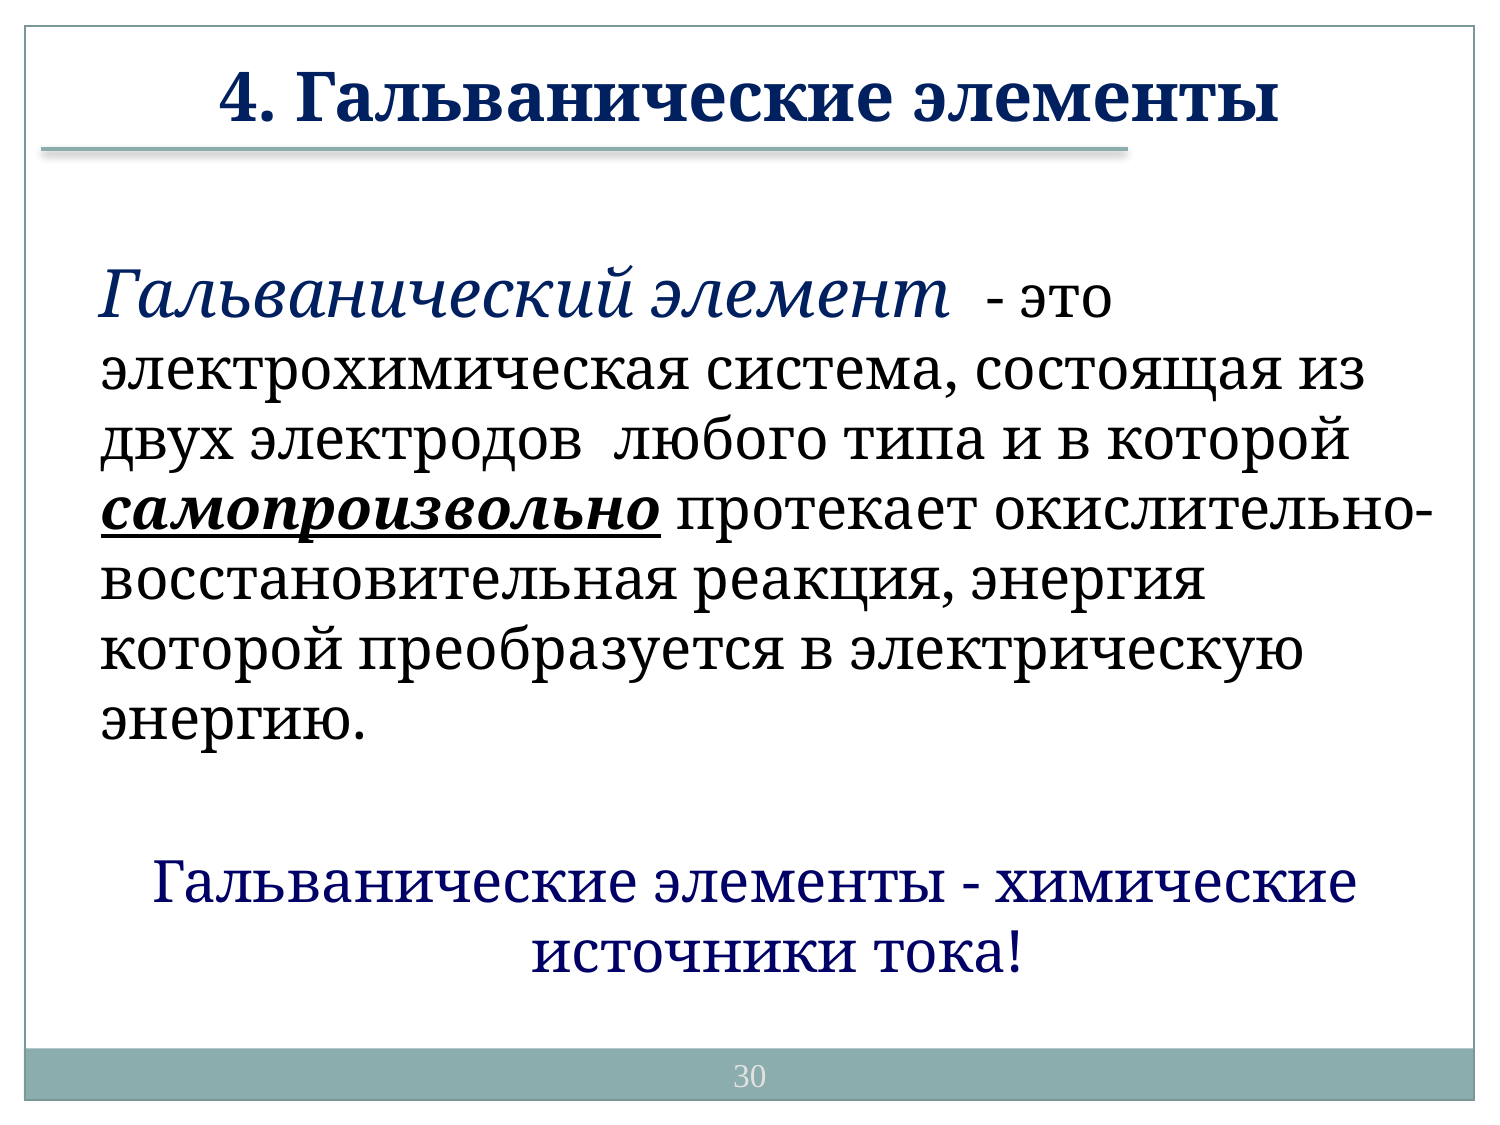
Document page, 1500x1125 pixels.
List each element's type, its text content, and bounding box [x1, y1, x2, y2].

slide_number 30 [699, 1040, 800, 1110]
text_box 4. Гальванические элементы [74, 44, 1426, 174]
text_box Гальванический элемент - это электрохимическая система, состоящая из двух электродов любого типа и в которой самопроизвольно протекает окислительно-восстановительная реакция, энергия которой преобразуется в электрическую энергию. Гальванические элементы - химические источники тока! [41, 243, 1471, 1040]
